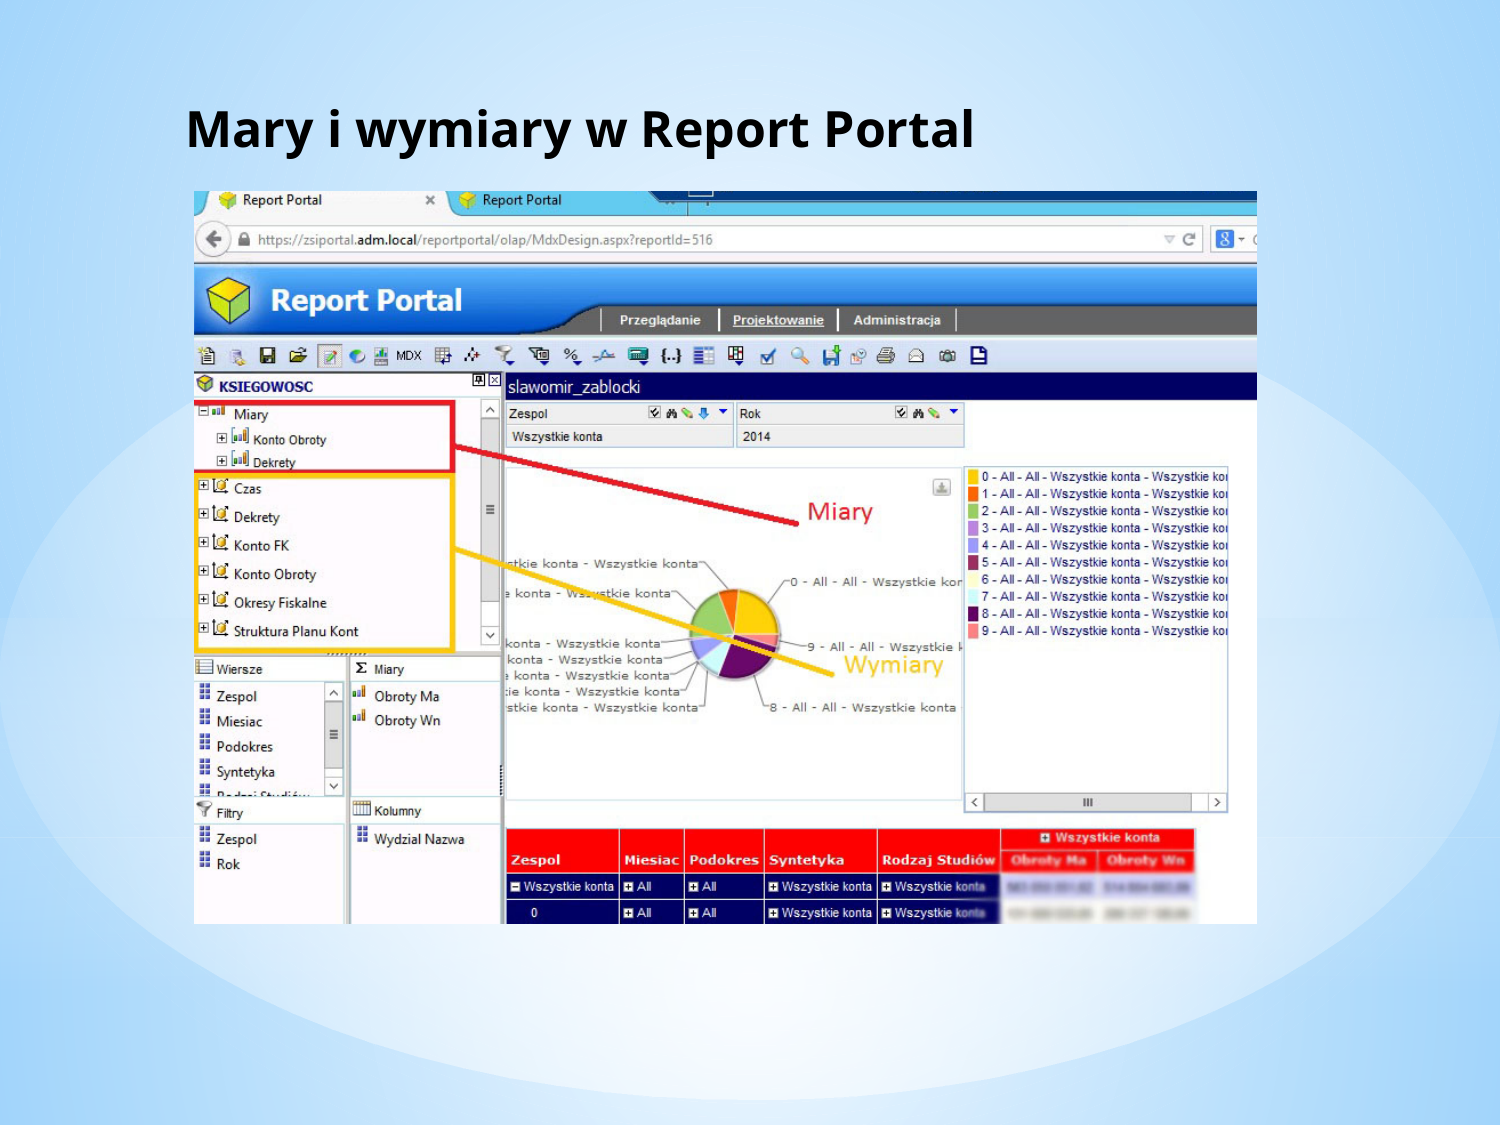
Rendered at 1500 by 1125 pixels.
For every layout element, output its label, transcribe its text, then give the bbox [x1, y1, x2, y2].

text_box Mary i wymiary w Report Portal [170, 90, 992, 166]
picture [194, 191, 1257, 925]
